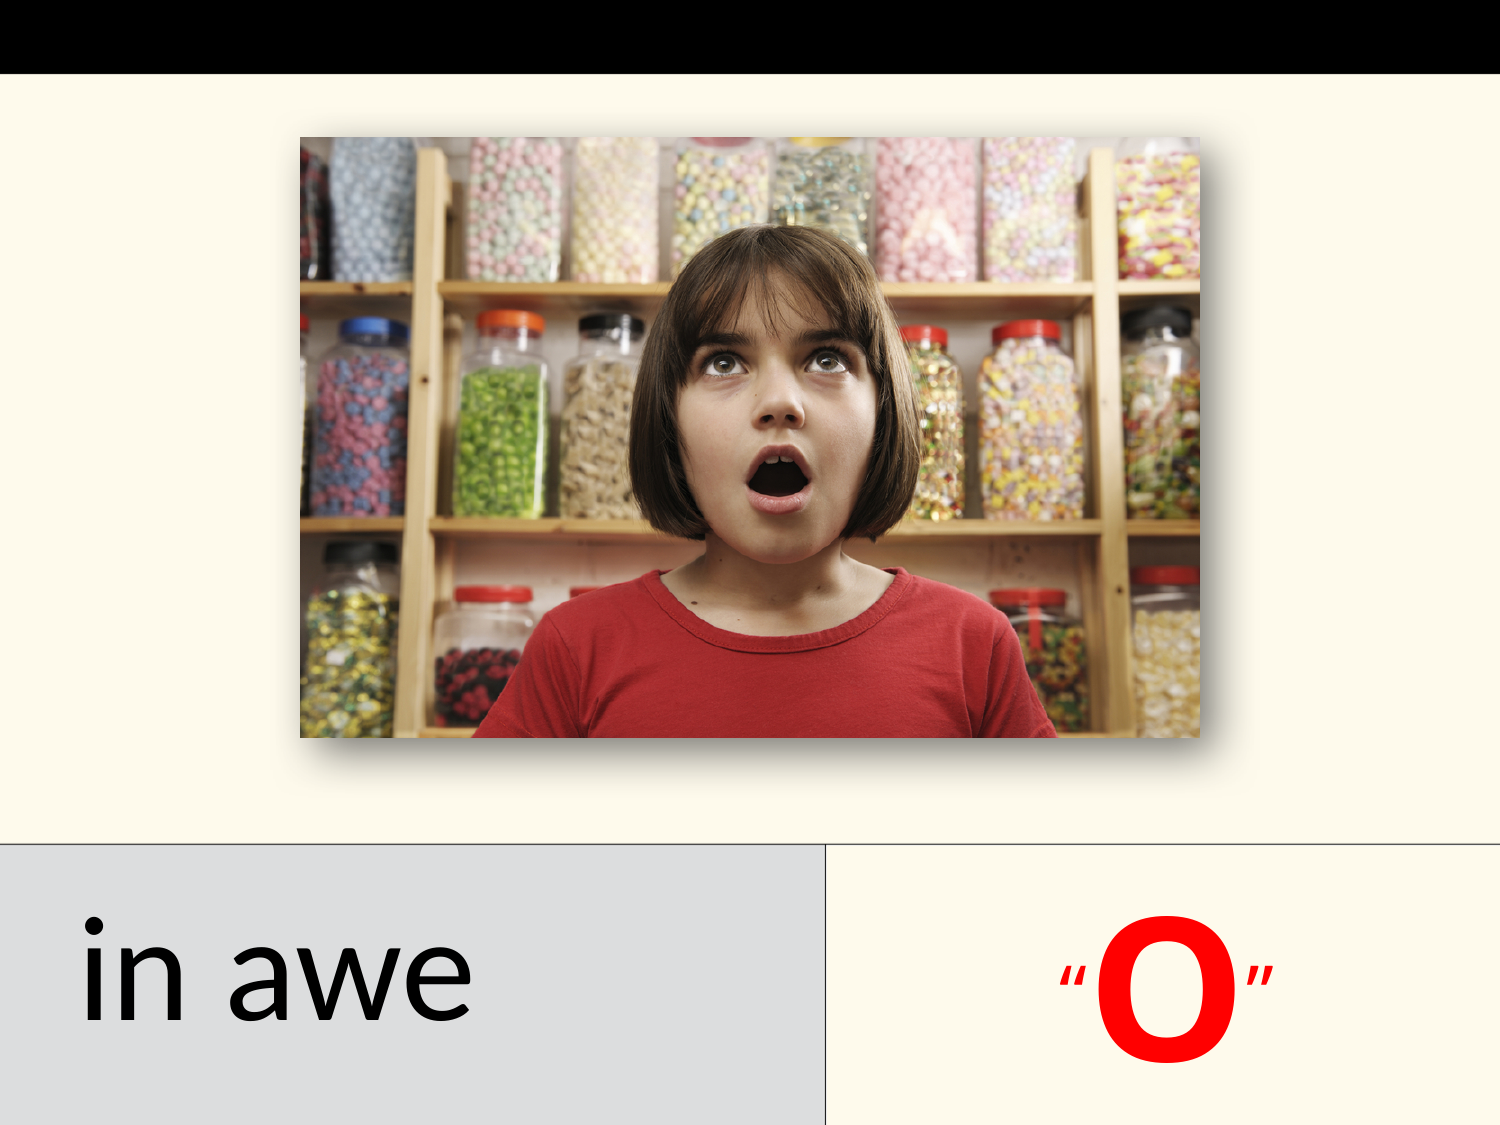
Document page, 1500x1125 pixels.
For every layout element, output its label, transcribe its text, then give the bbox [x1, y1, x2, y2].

title in awe [62, 862, 588, 1050]
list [299, 137, 1200, 738]
picture [0, 0, 1500, 1125]
text_box “O” [1044, 854, 1289, 1109]
